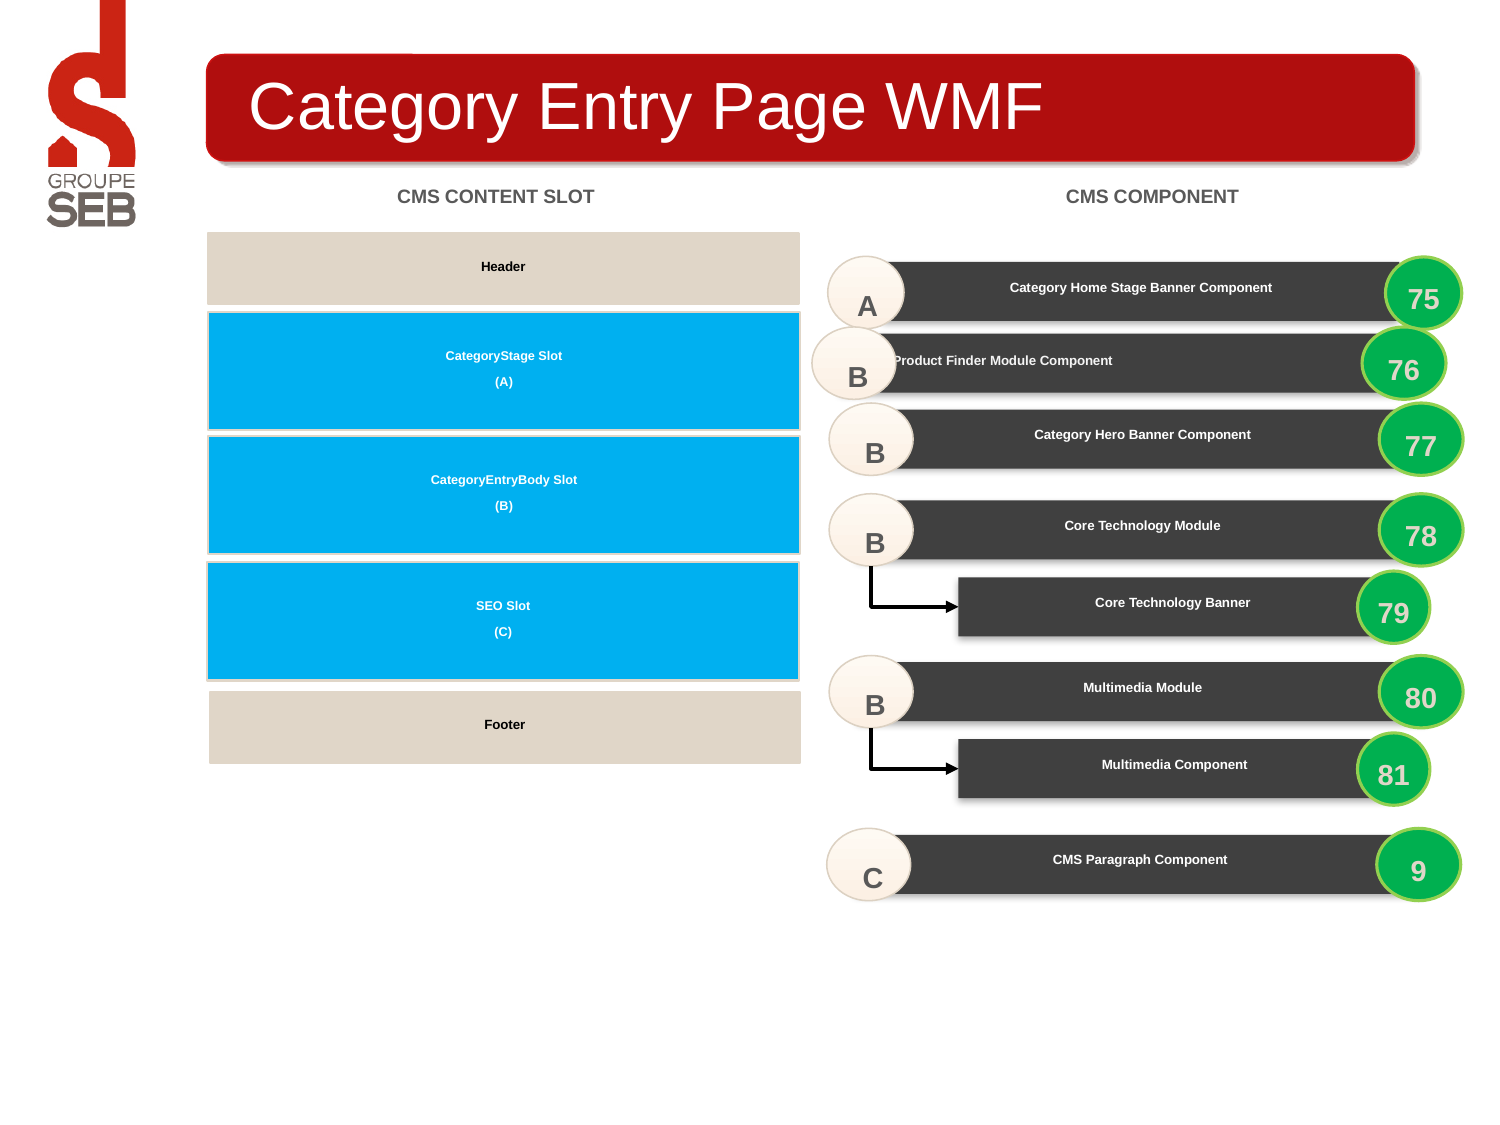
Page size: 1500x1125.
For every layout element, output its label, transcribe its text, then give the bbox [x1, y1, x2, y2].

text_box Core Technology Banner [958, 577, 1371, 637]
text_box CMS Content Slot [218, 172, 774, 228]
text_box CategoryEntryBody Slot (B) [206, 434, 802, 556]
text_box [894, 704, 936, 793]
text_box CategoryStage Slot (A) [206, 310, 802, 433]
text_box 79 [1356, 576, 1431, 645]
text_box Header [206, 231, 801, 306]
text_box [828, 493, 1464, 567]
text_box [827, 256, 1463, 330]
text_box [894, 542, 936, 631]
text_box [828, 402, 1464, 476]
text_box SEO Slot (C) [205, 560, 801, 683]
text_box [811, 326, 1447, 400]
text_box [826, 828, 1462, 901]
text_box CMS Component [981, 172, 1324, 228]
picture [0, 0, 182, 266]
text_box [828, 655, 1464, 729]
text_box Multimedia Component [958, 739, 1370, 799]
title Category Entry Page WMF [234, 56, 1400, 149]
text_box 81 [1356, 735, 1431, 807]
text_box Footer [207, 690, 802, 765]
